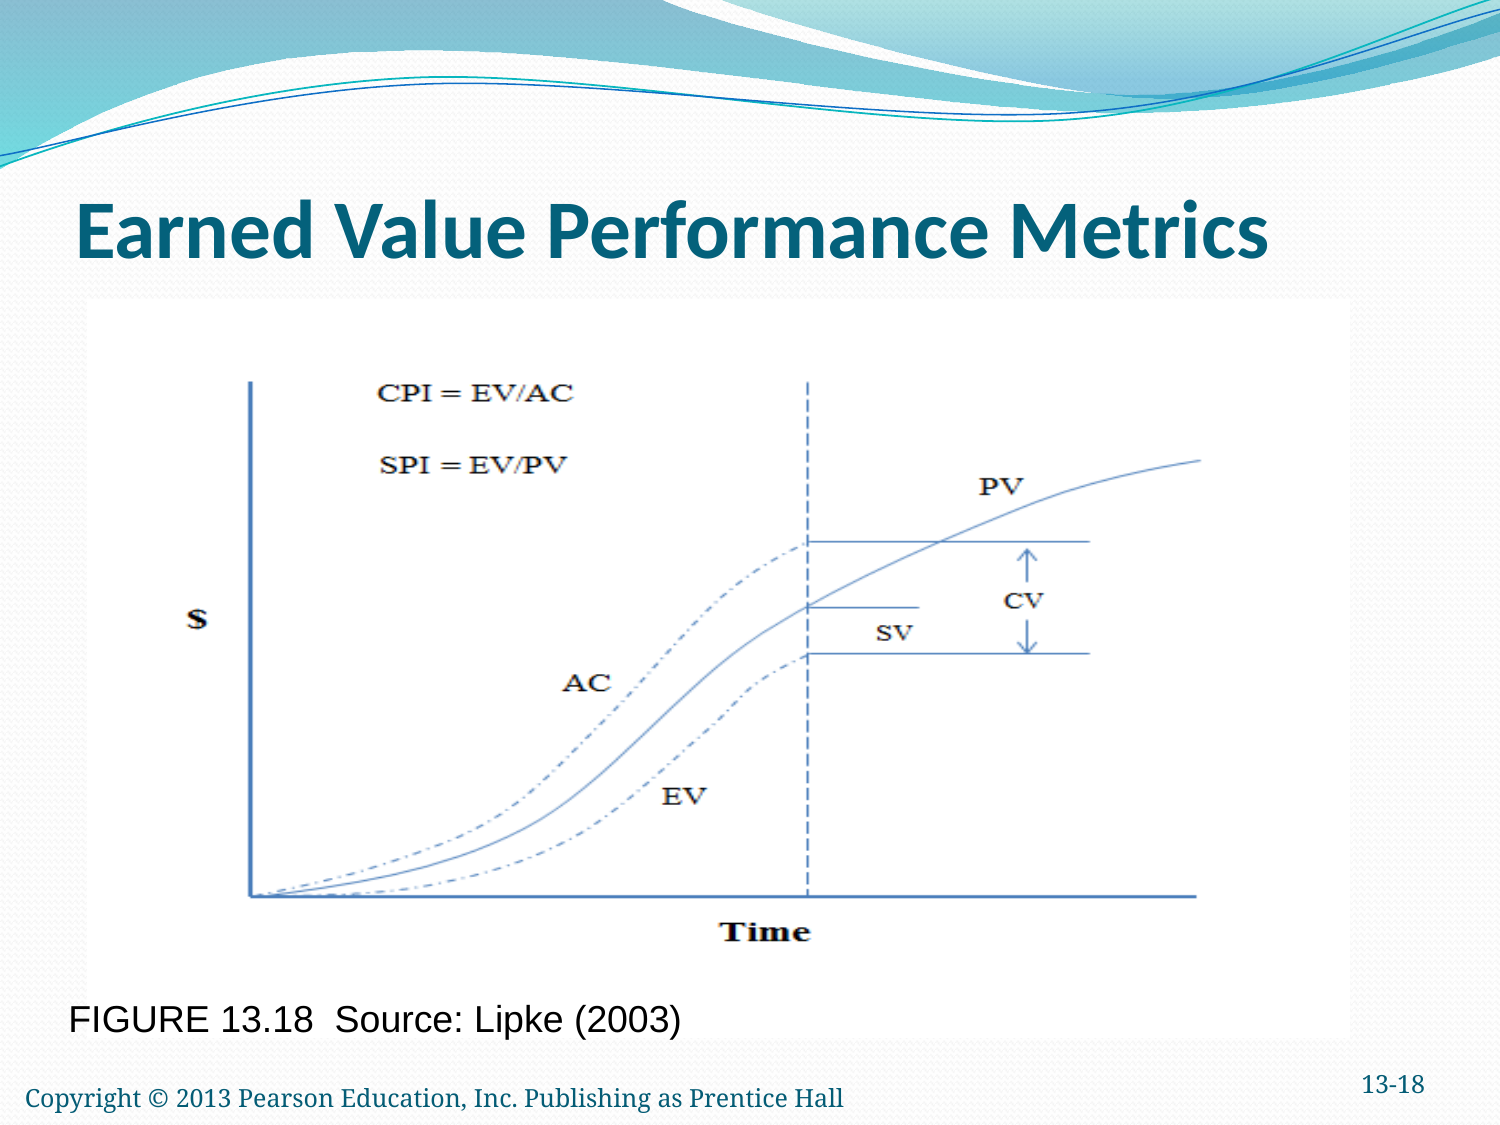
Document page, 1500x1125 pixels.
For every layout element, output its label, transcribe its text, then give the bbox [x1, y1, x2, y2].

slide_number 13-18 [1299, 1042, 1425, 1103]
text_box Copyright © 2013 Pearson Education, Inc. Publishing as Prentice Hall [24, 1074, 988, 1113]
text_box FIGURE 13.18 Source: Lipke (2003) [53, 987, 86, 1048]
picture [87, 299, 1351, 1038]
title Earned Value Performance Metrics [74, 87, 1438, 276]
